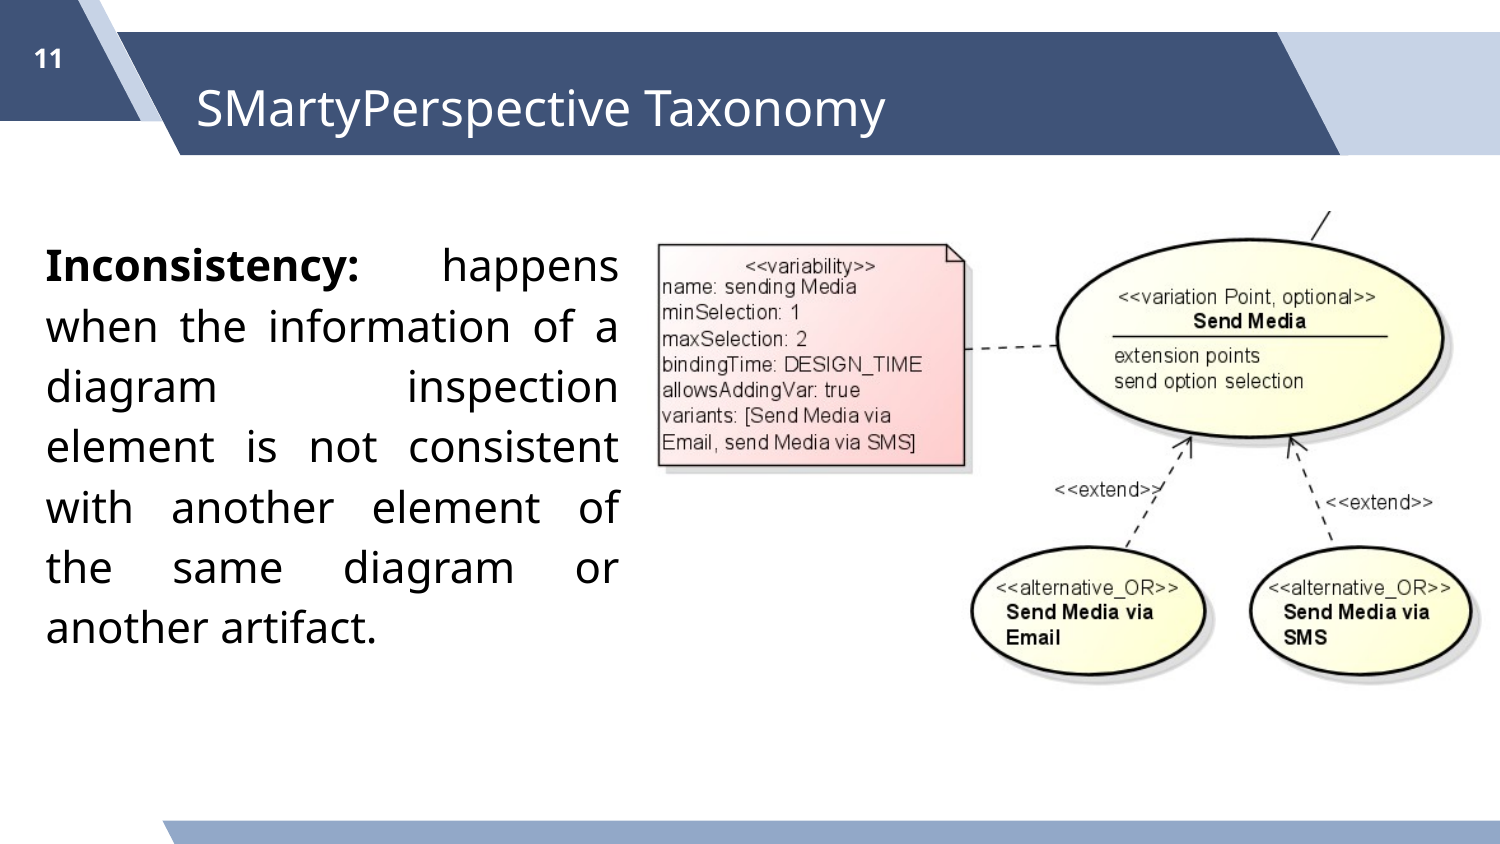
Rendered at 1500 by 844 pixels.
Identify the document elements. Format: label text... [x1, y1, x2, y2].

list Inconsistency: happens when the information of a diagram inspection element is not consistent with another element of the same diagram or another artifact. [30, 215, 635, 796]
title SMartyPerspective Taxonomy [181, 45, 1285, 169]
picture [646, 211, 1493, 692]
slide_number ‹#› [0, 0, 98, 121]
